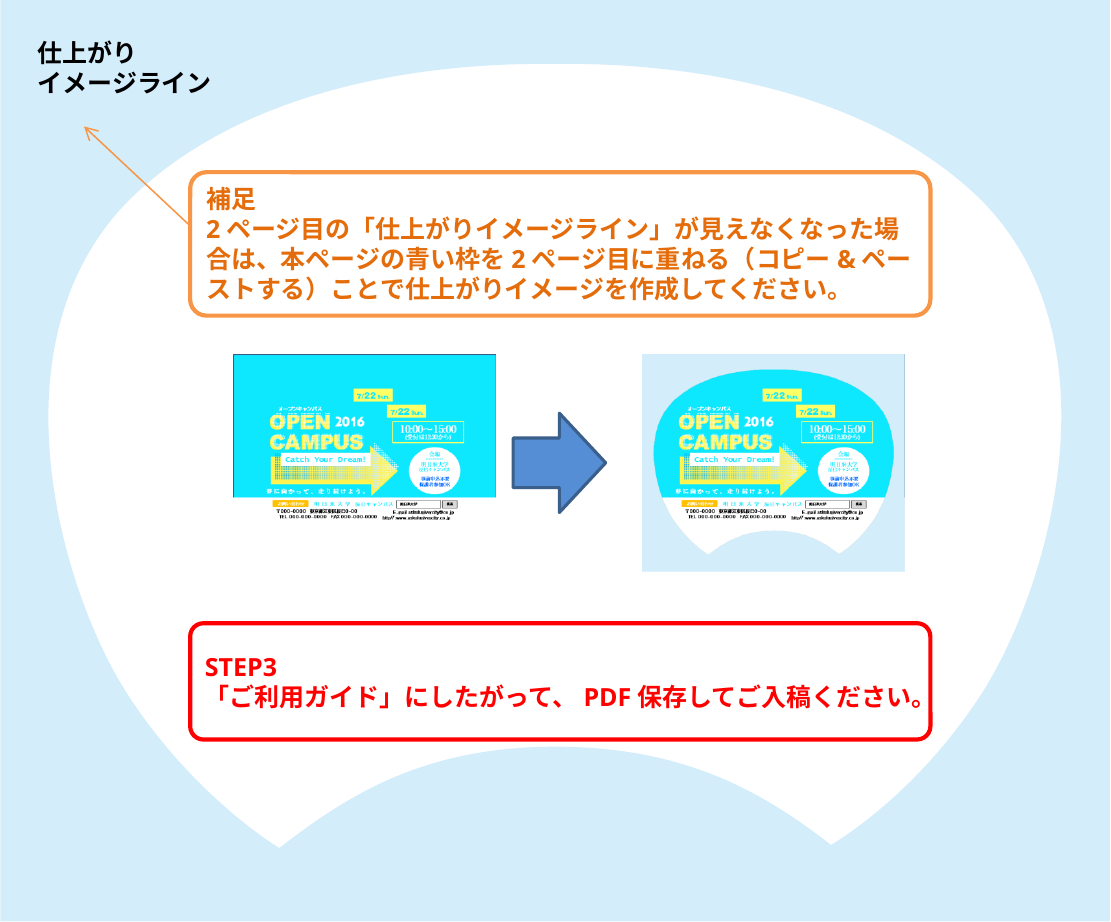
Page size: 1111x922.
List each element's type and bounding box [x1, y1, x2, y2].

picture [0, 0, 1111, 922]
text_box [83, 126, 191, 226]
